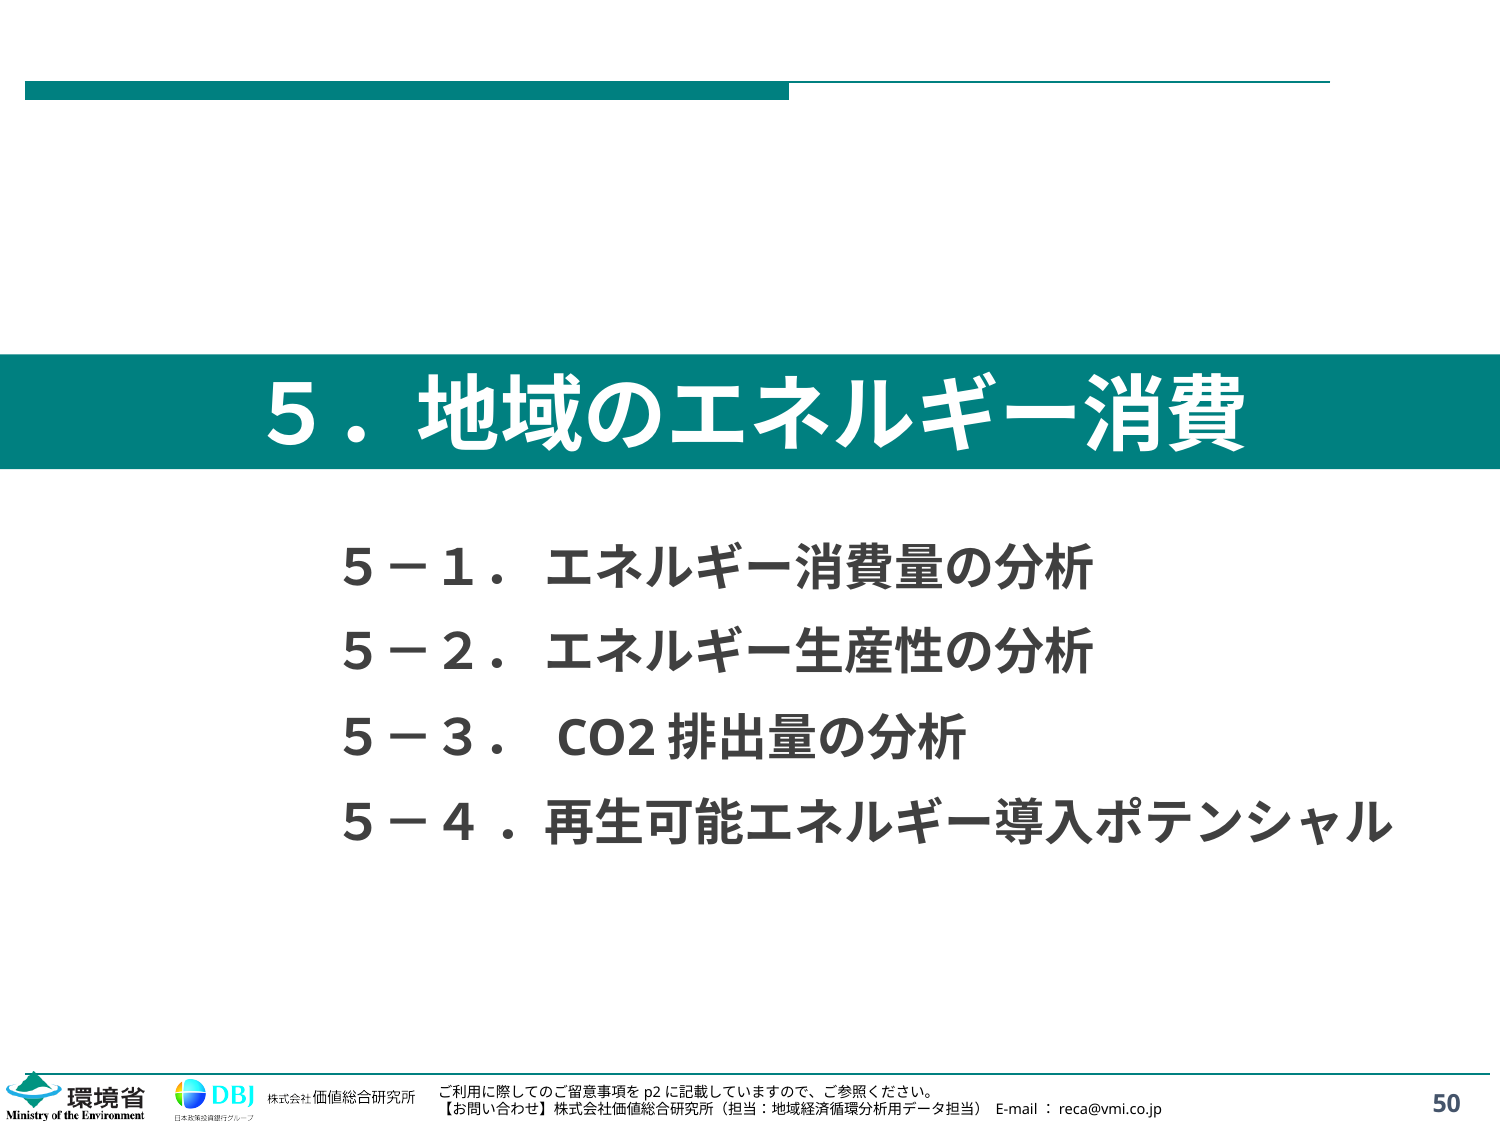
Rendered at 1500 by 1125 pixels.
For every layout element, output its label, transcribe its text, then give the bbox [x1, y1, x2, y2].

text_box ご利用に際してのご留意事項をp2に記載していますので、ご参照ください。 【お問い合わせ】株式会社価値総合研究所（担当：地域経済循環分析用データ担当） E-mail：reca@vmi.co.jp [423, 1075, 1188, 1125]
picture [2, 1071, 148, 1125]
text_box ５－１． エネルギー消費量の分析 ５－２． エネルギー生産性の分析 ５－３． CO2排出量の分析 ５－４ ．再生可能エネルギー導入ポテンシャル [318, 527, 1500, 858]
picture [171, 1075, 419, 1125]
text_box ５．地域のエネルギー消費 [0, 354, 1500, 470]
slide_number 50 [1393, 1079, 1500, 1122]
